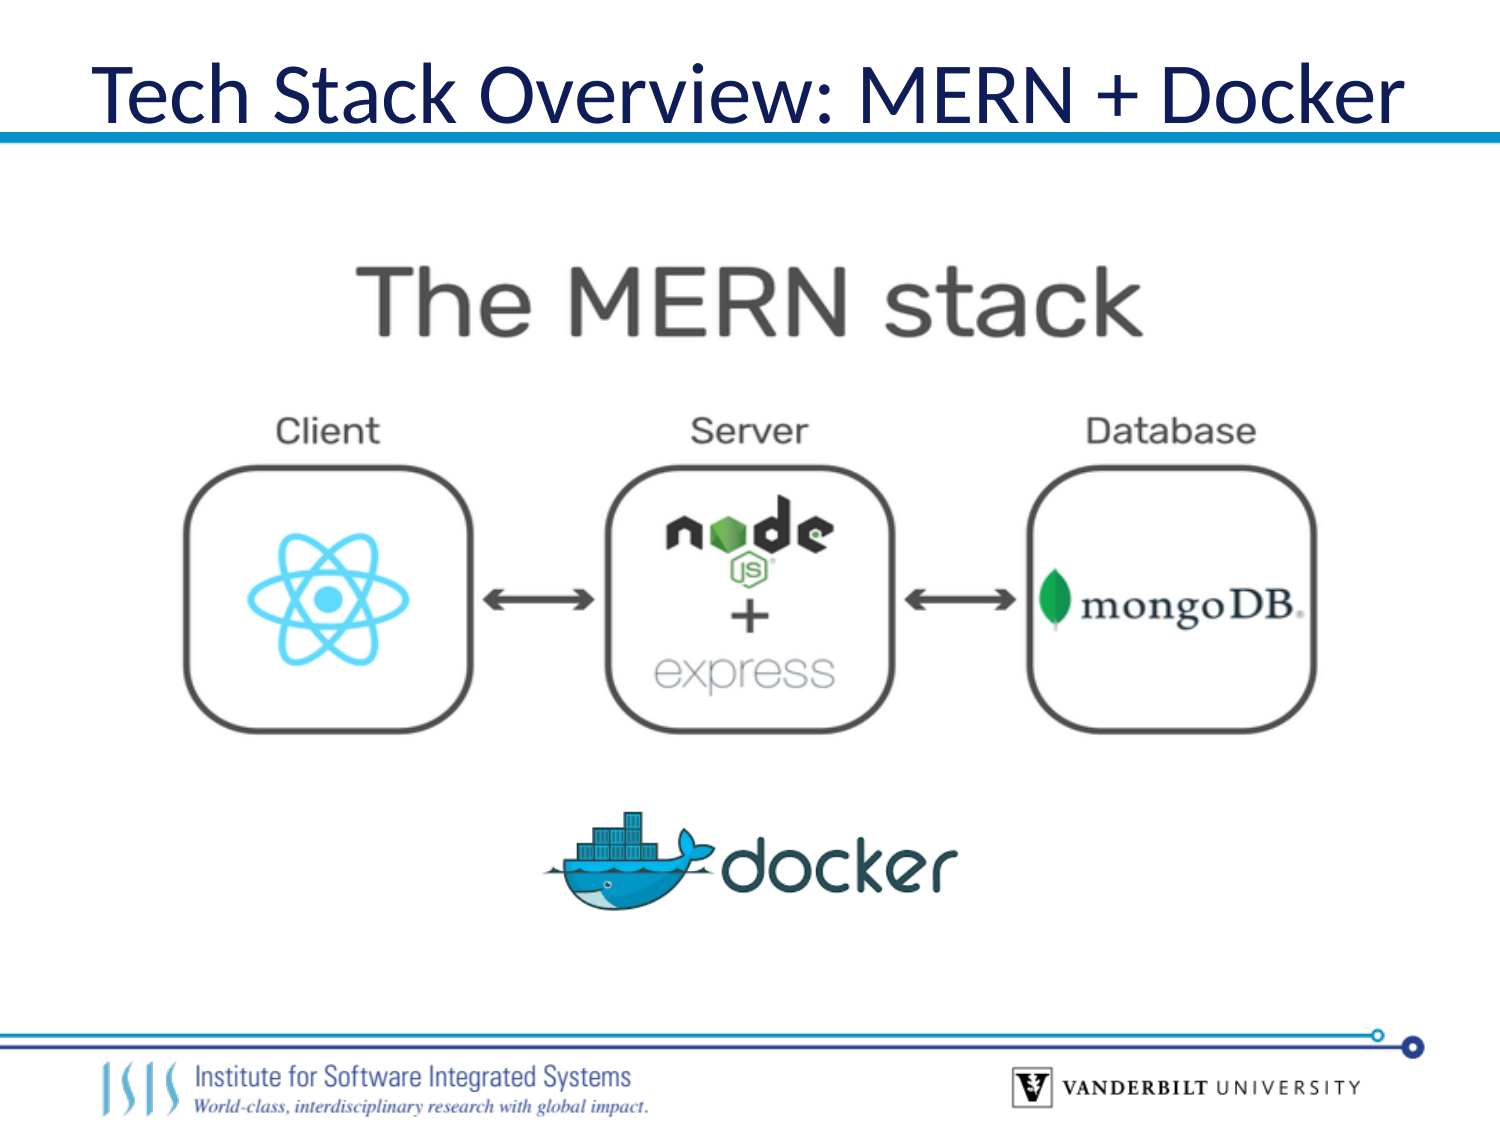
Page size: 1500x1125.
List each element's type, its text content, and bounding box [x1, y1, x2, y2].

title Tech Stack Overview: MERN + Docker [75, 26, 1425, 152]
picture [539, 743, 961, 980]
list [74, 194, 1426, 848]
